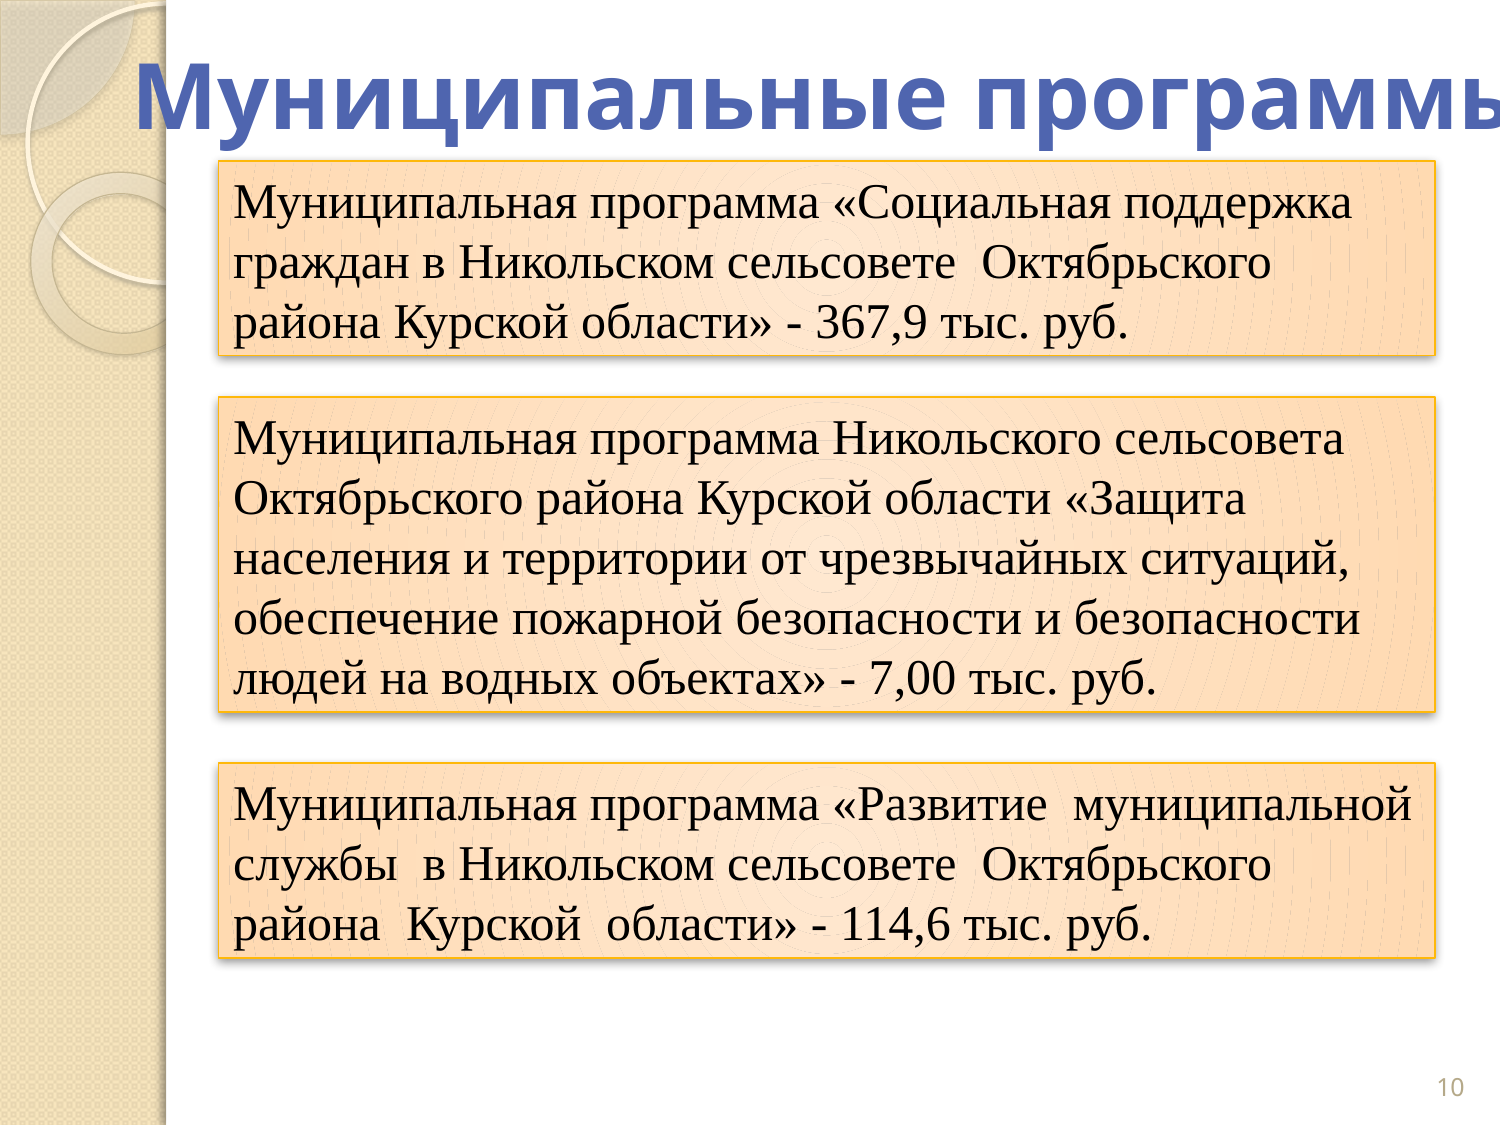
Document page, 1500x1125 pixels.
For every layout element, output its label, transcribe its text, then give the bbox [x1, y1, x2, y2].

text_box Муниципальные программы [116, 30, 1500, 156]
text_box Муниципальная программа Никольского сельсовета Октябрьского района Курской области «Защита населения и территории от чрезвычайных ситуаций, обеспечение пожарной безопасности и безопасности людей на водных объектах» - 7,00 тыс. руб. [218, 396, 1436, 713]
text_box Муниципальная программа «Социальная поддержка граждан в Никольском сельсовете Октябрьского района Курской области» - 367,9 тыс. руб. [218, 160, 1436, 356]
text_box Муниципальная программа «Развитие муниципальной службы в Никольском сельсовете Октябрьского района Курской области» - 114,6 тыс. руб. [218, 762, 1436, 959]
slide_number 10 [1413, 1034, 1488, 1113]
